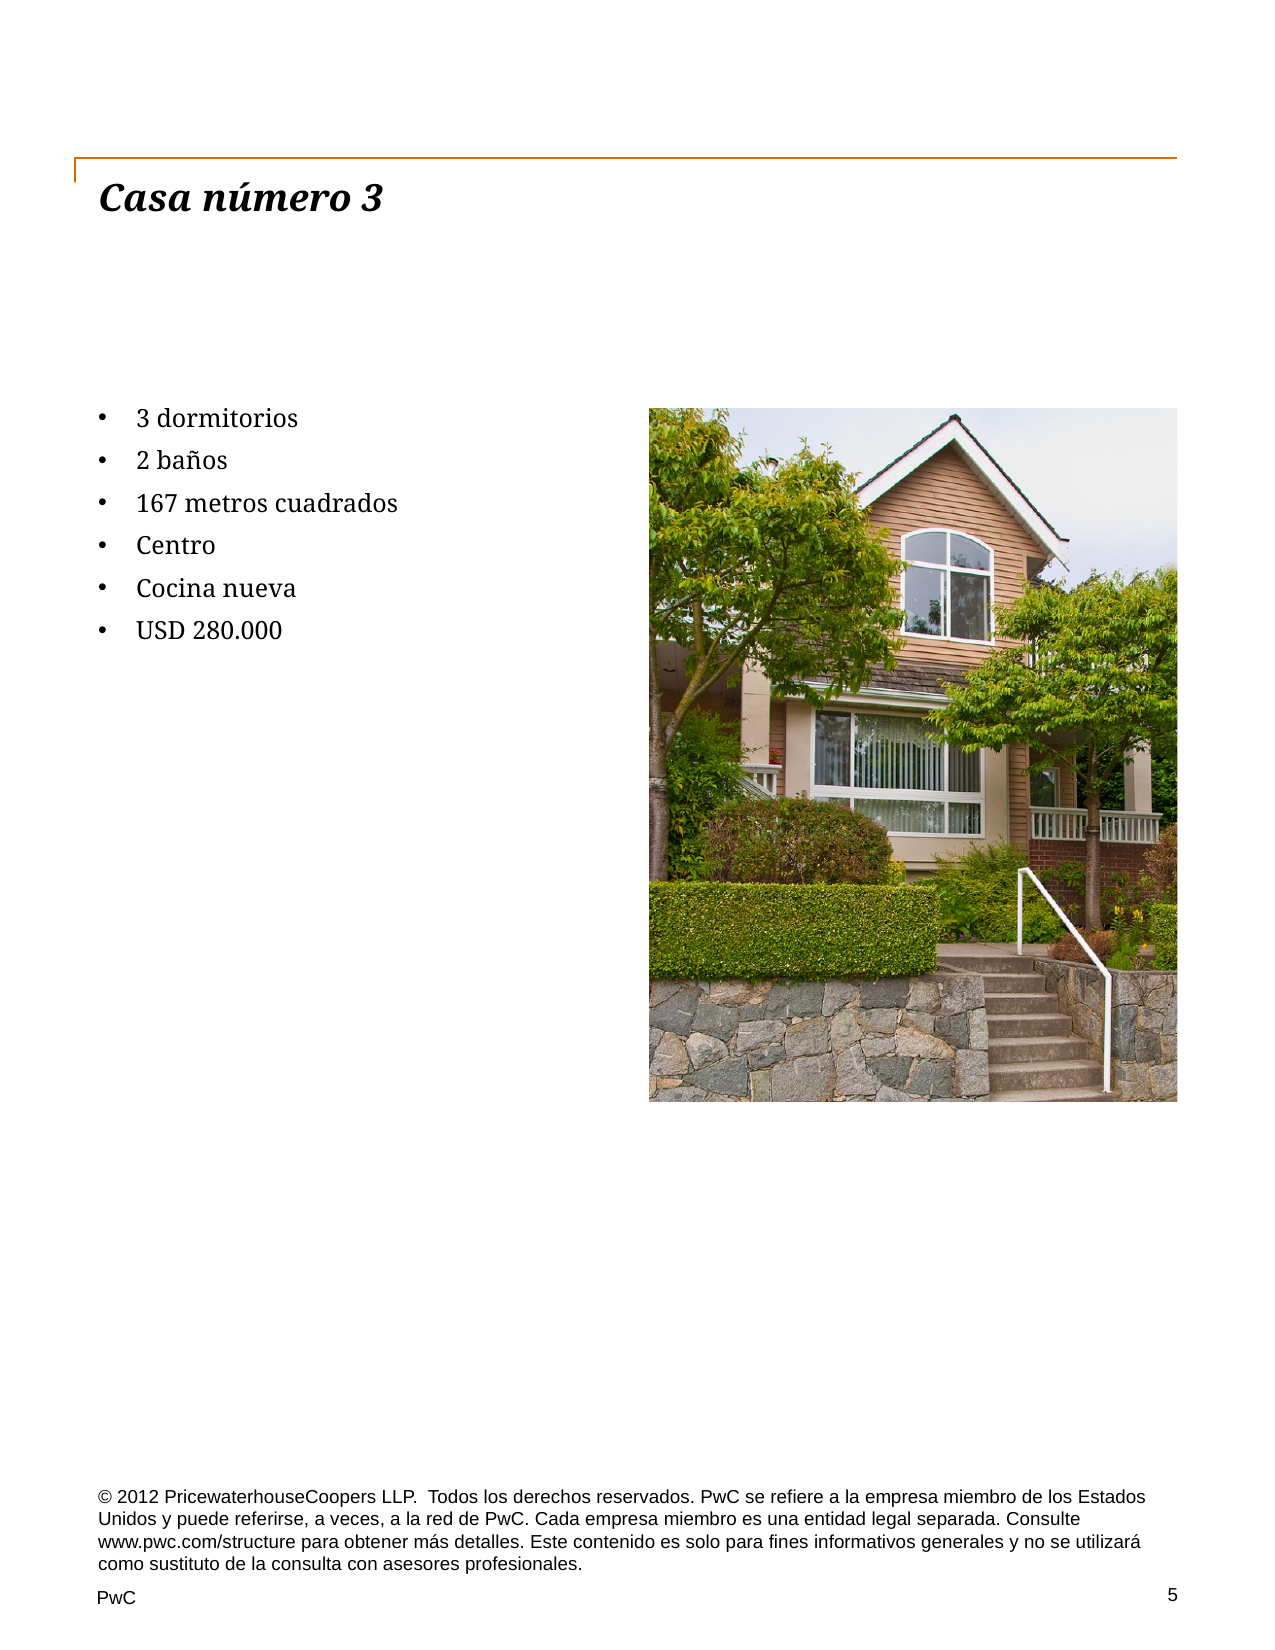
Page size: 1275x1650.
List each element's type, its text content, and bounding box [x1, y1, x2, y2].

picture [648, 408, 1178, 1102]
title Casa número 3 [98, 173, 1178, 220]
list 3 dormitorios 2 baños 167 metros cuadrados Centro Cocina nueva USD 280.000 [98, 402, 627, 1345]
slide_number 5 [903, 1583, 1179, 1609]
text_box © 2012 PricewaterhouseCoopers LLP. Todos los derechos reservados. PwC se refiere a la empresa miembro de los Estados Unidos y puede referirse, a veces, a la red de PwC. Cada empresa miembro es una entidad legal separada. Consulte www.pwc.com/structure para obtener más detalles. Este contenido es solo para fines informativos generales y no se utilizará como sustituto de la consulta con asesores profesionales. [98, 1484, 1178, 1575]
